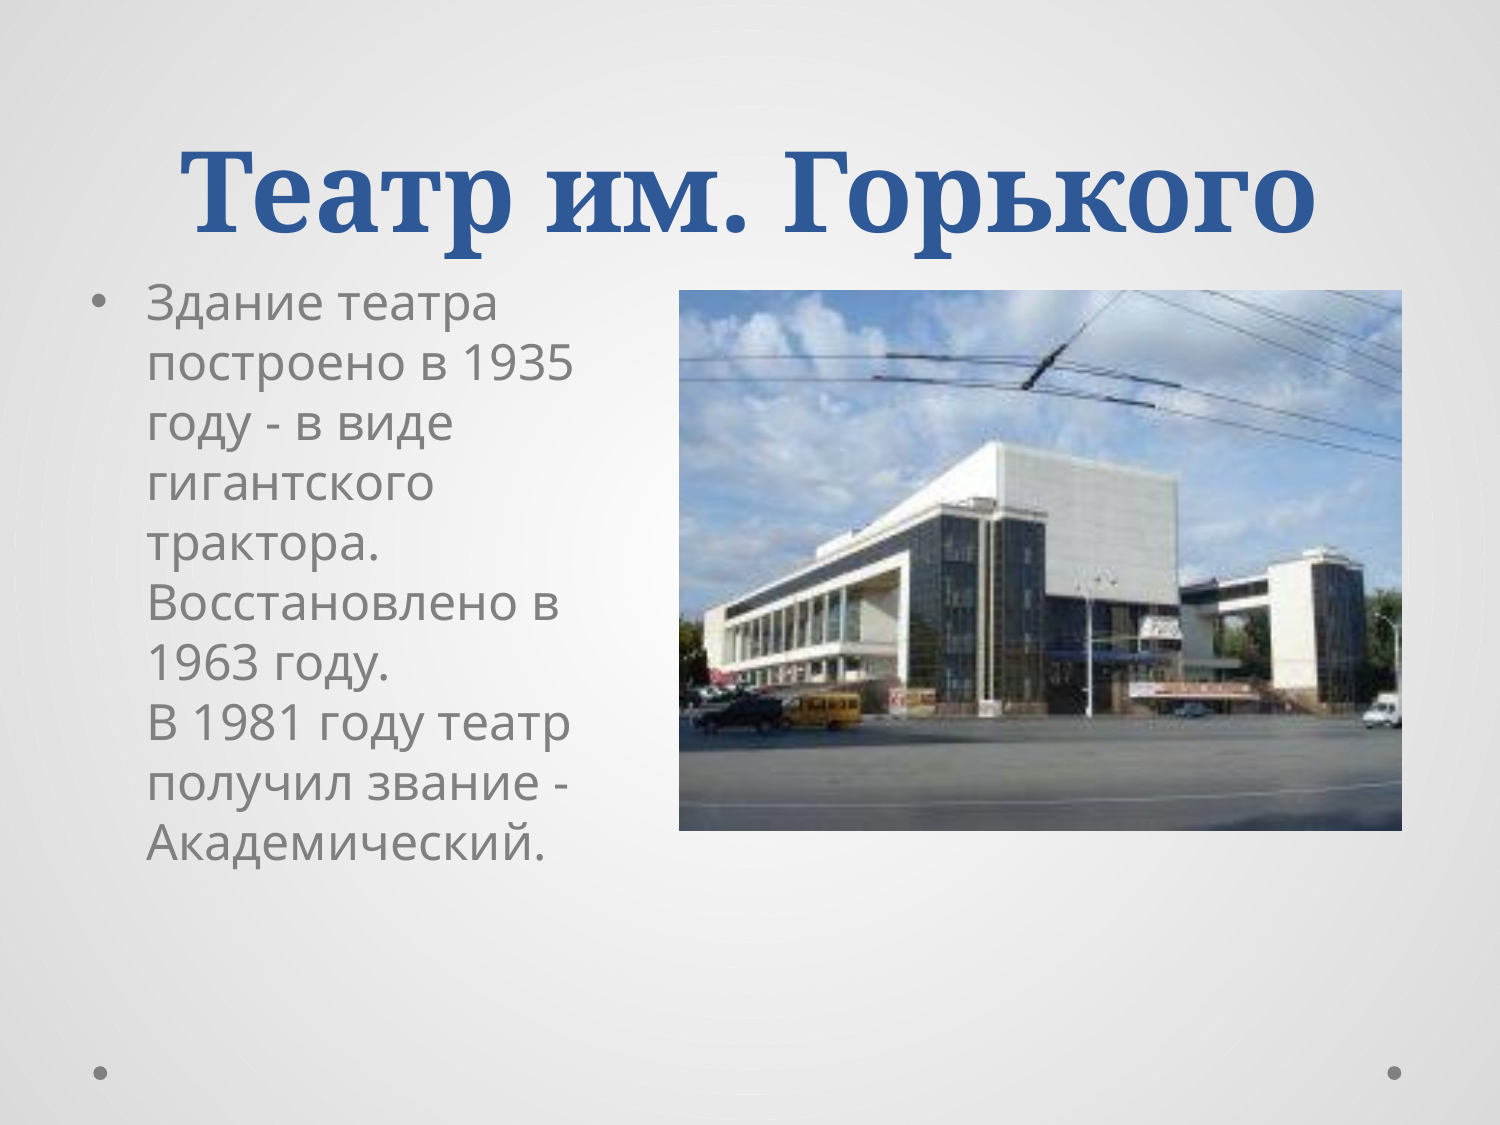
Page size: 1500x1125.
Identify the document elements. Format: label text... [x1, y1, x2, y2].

list Здание театра построено в 1935 году - в виде гигантского трактора. Восстановлено в 1963 году. В 1981 году театр получил звание - Академический. [75, 262, 621, 1005]
picture [678, 290, 1402, 832]
title Театр им. Горького [75, 0, 1425, 263]
